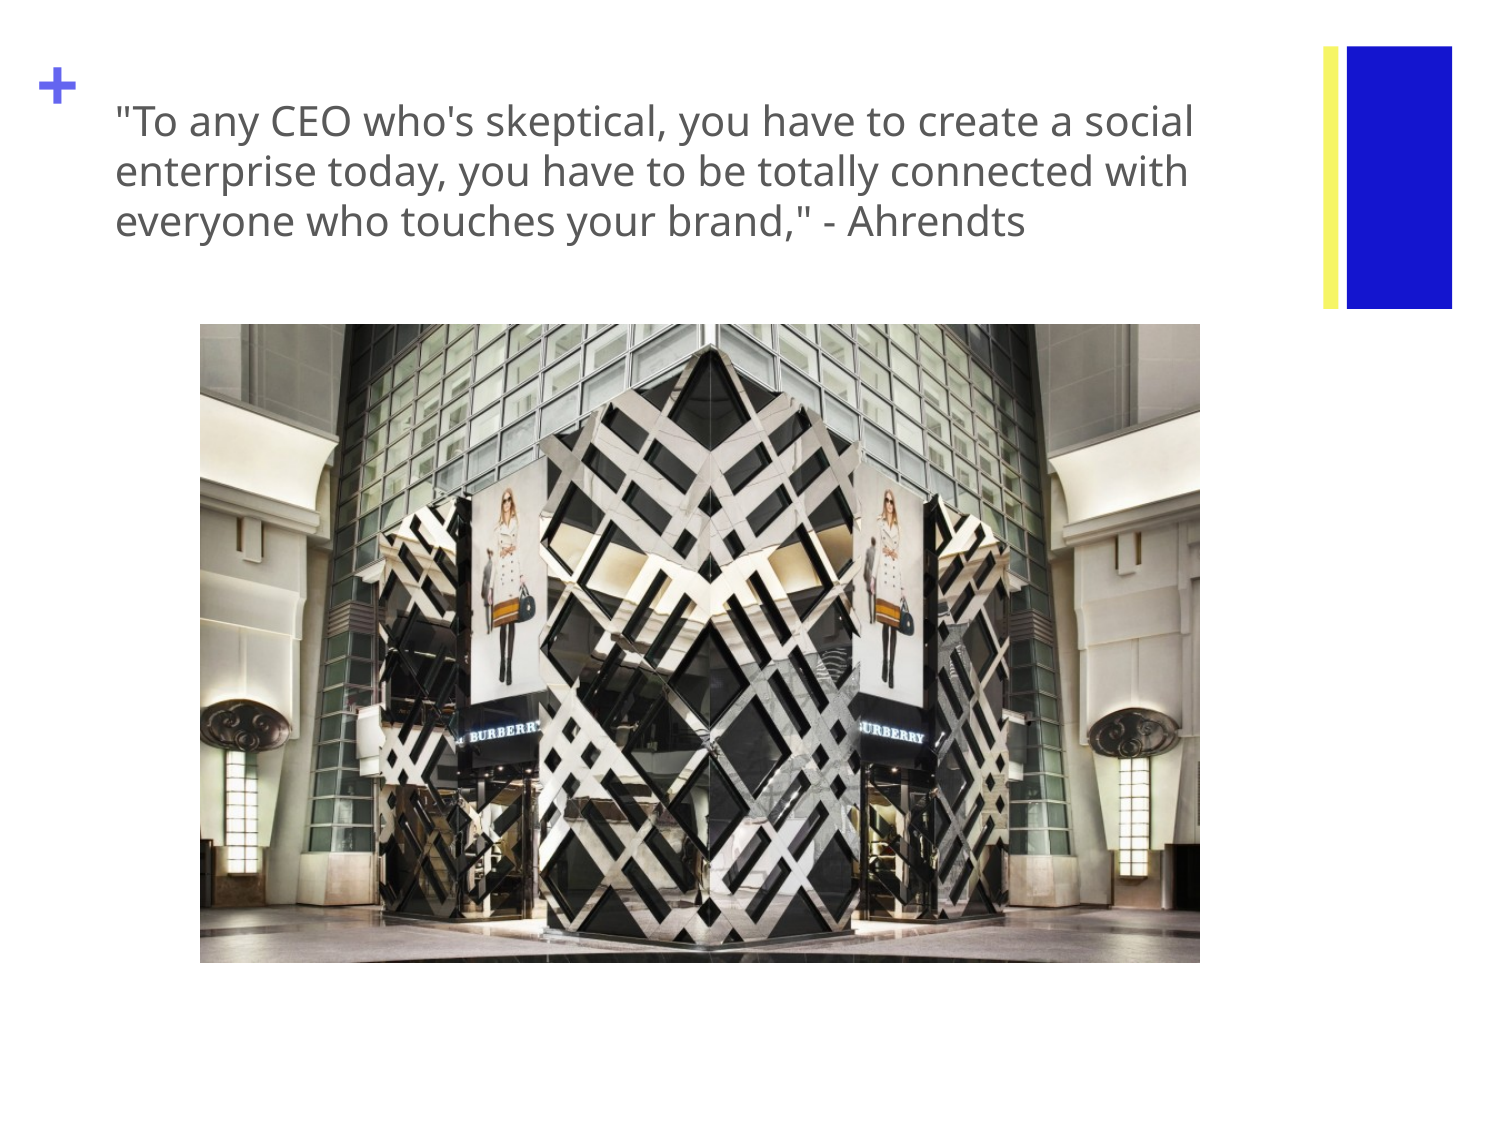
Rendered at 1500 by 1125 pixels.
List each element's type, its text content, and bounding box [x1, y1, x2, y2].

picture [199, 324, 1201, 963]
list "To any CEO who's skeptical, you have to create a social enterprise today, you have to be totally connected with everyone who touches your brand," - Ahrendts [99, 87, 1340, 263]
